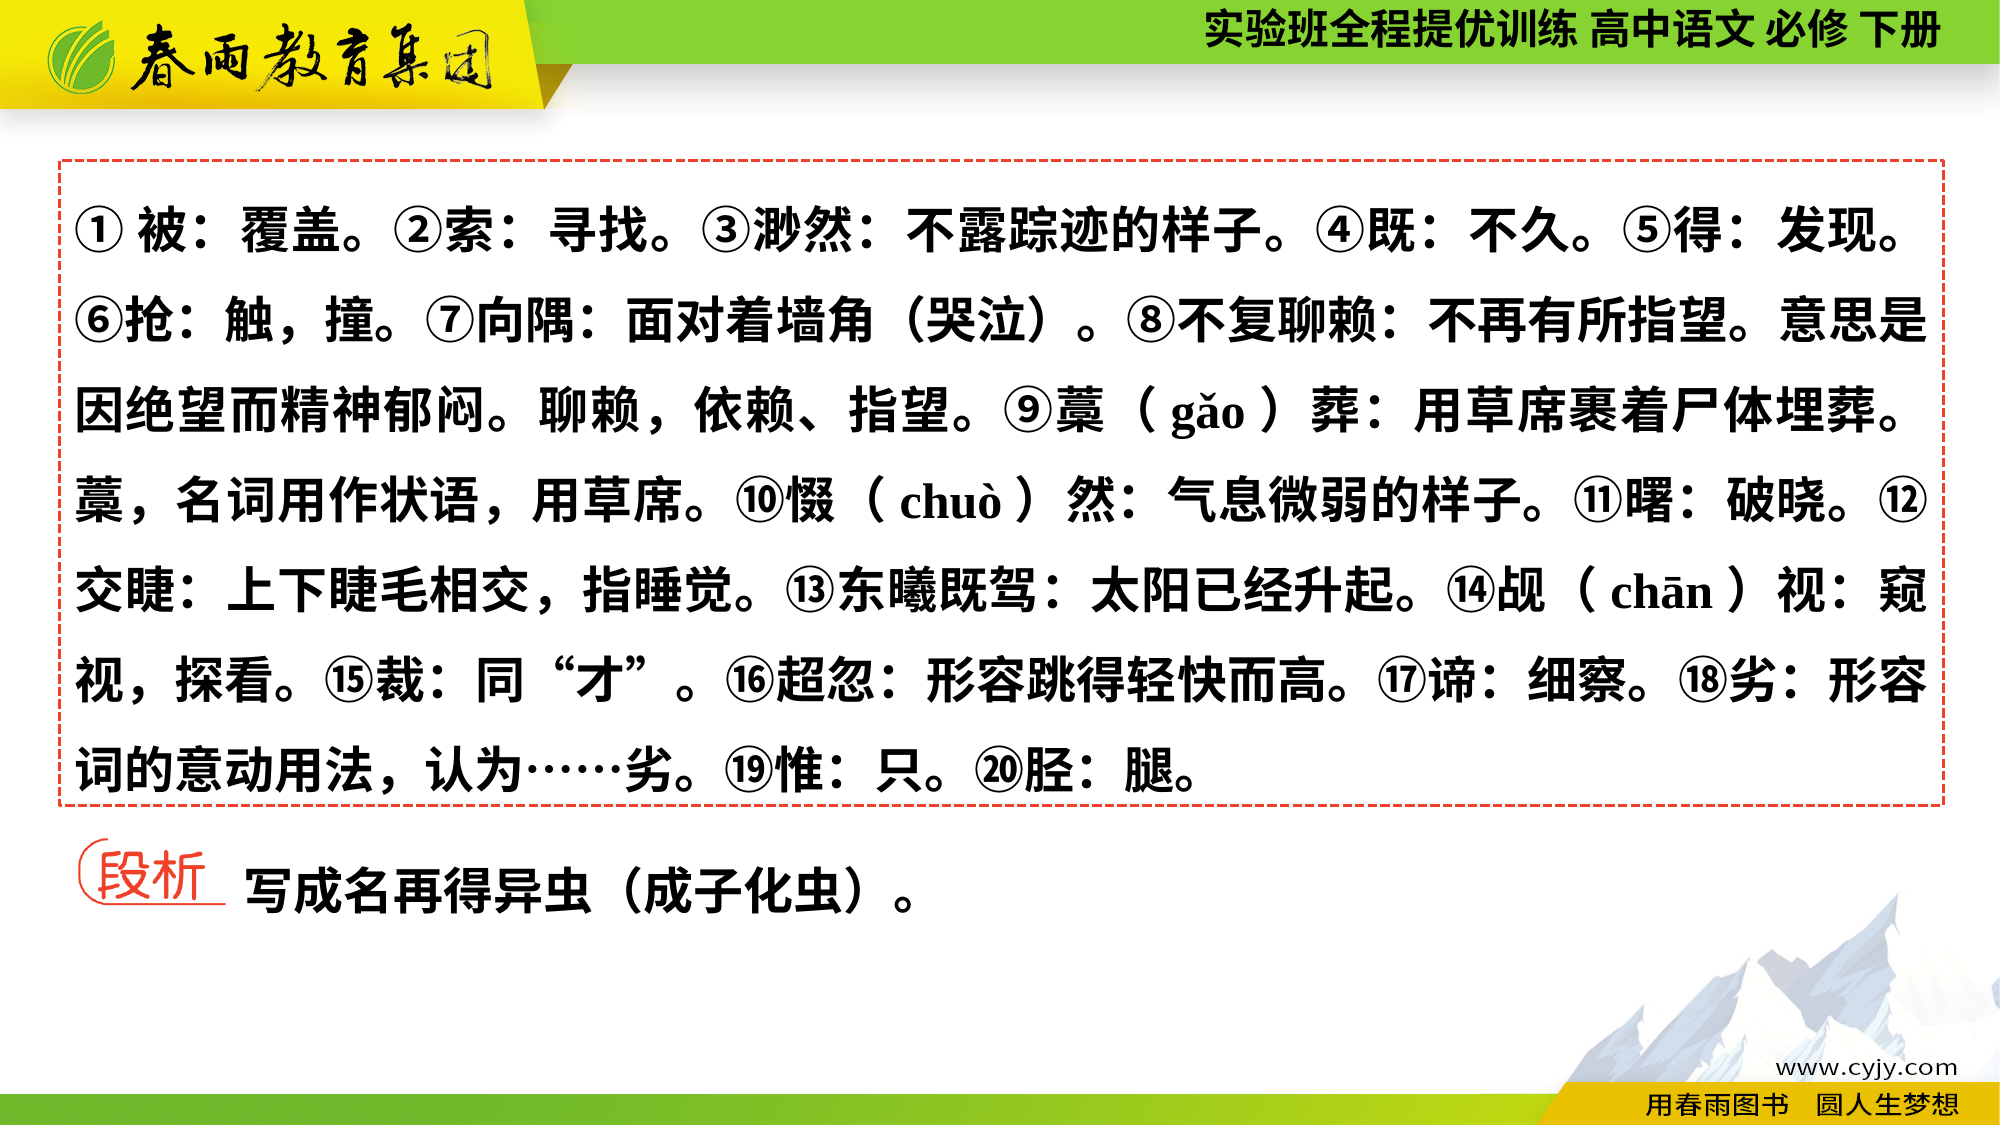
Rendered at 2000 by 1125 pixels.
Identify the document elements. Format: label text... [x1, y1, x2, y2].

text_box 写成名再得异虫（成子化虫）。 [59, 822, 1944, 928]
text_box ①被：覆盖。②索：寻找。③渺然：不露踪迹的样子。④既：不久。⑤得：发现。⑥抢：触，撞。⑦向隅：面对着墙角（哭泣）。⑧不复聊赖：不再有所指望。意思是因绝望而精神郁闷。聊赖，依赖、指望。⑨藁（gǎo）葬：用草席裹着尸体埋葬。藁，名词用作状语，用草席。⑩惙（chuò）然：气息微弱的样子。⑪曙：破晓。⑫交睫：上下睫毛相交，指睡觉。⑬东曦既驾：太阳已经升起。⑭觇（chān）视：窥视，探看。⑮裁：同“才”。⑯超忽：形容跳得轻快而高。⑰谛：细察。⑱劣：形容词的意动用法，认为……劣。⑲惟：只。⑳胫：腿。 [59, 160, 1944, 806]
picture [0, 0, 2000, 1125]
